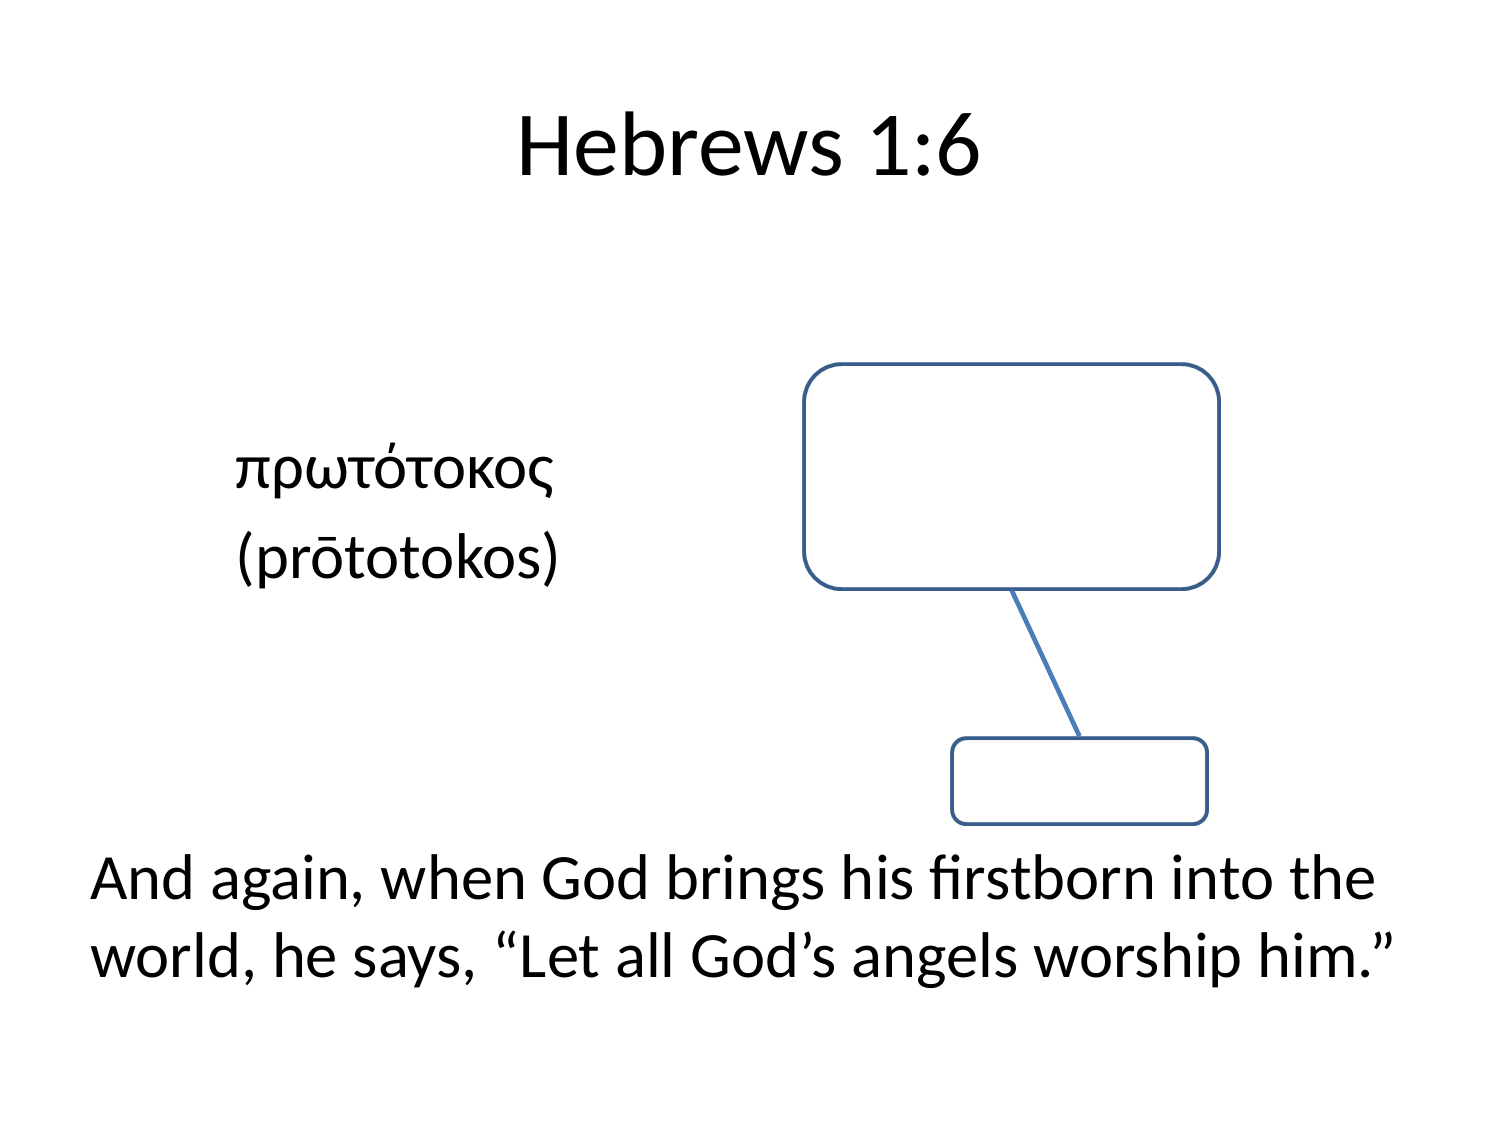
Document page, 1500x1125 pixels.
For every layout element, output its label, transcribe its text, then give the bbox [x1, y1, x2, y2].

list πρωτότοκος (prōtotokos) And again, when God brings his firstborn into the world, he says, “Let all God’s angels worship him.” [75, 262, 1425, 1005]
picture [950, 735, 1209, 826]
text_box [1011, 590, 1080, 737]
picture [802, 362, 1221, 591]
title Hebrews 1:6 [75, 45, 1425, 233]
